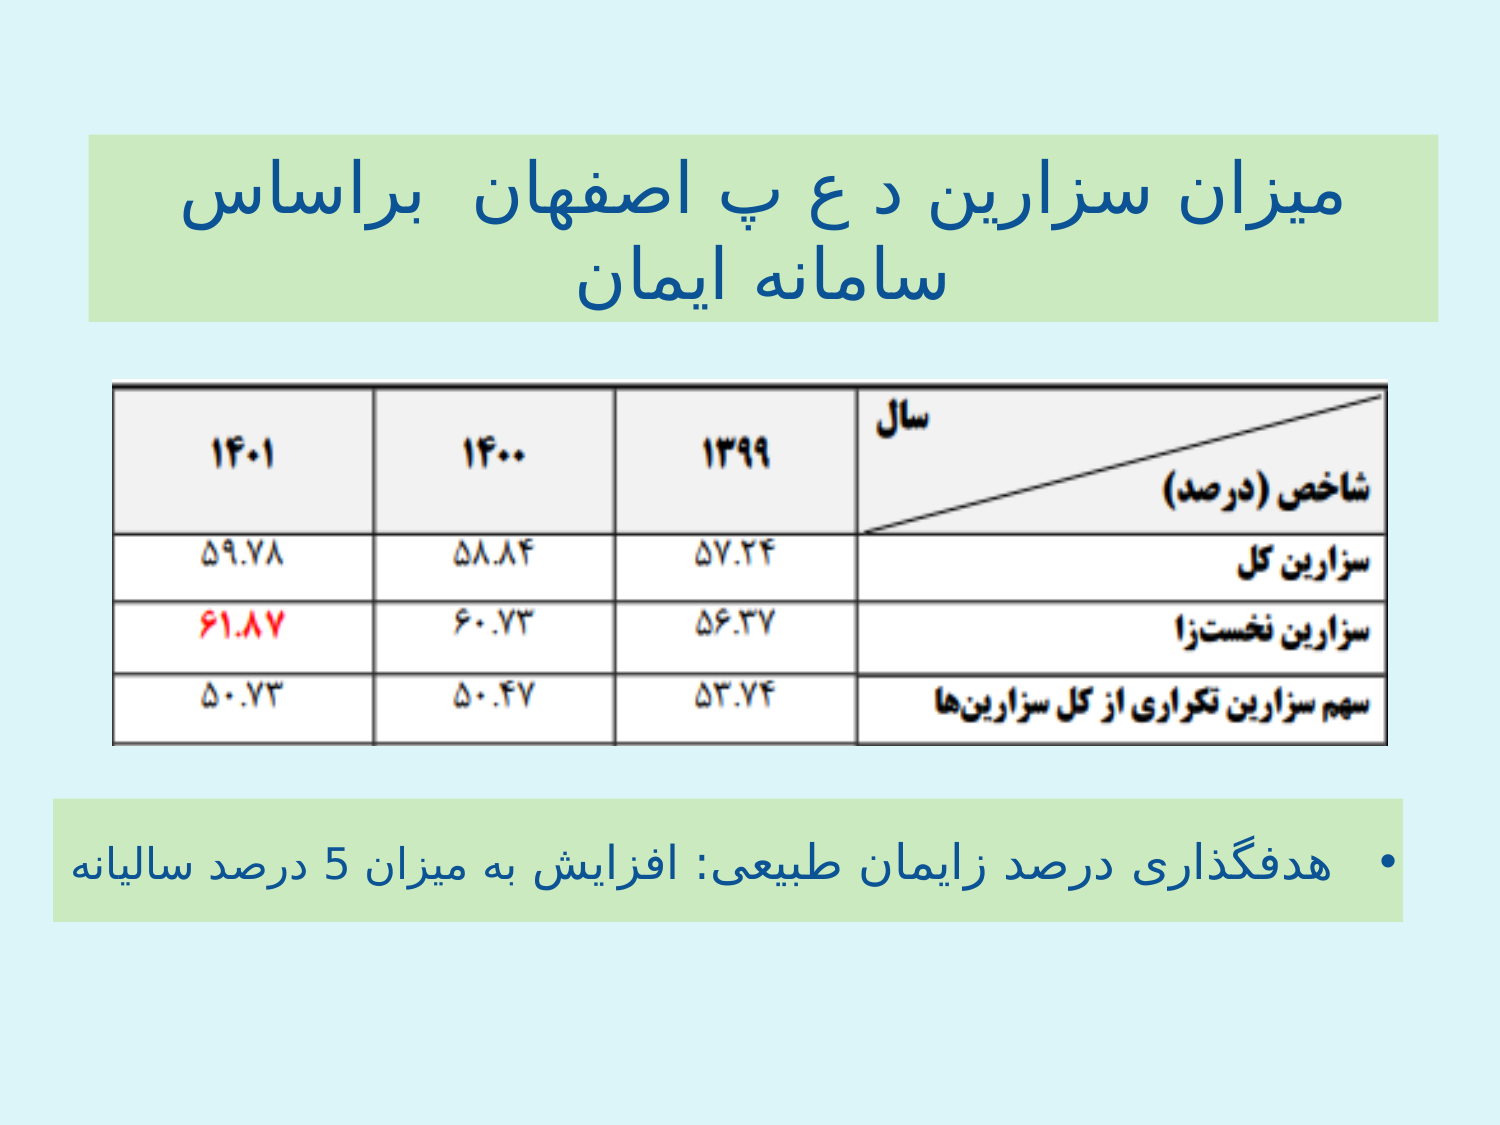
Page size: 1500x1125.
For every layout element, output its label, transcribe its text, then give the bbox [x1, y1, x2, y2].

title میزان سزارین د ع پ اصفهان براساس سامانه ایمان [88, 134, 1439, 322]
list هدفگذاری درصد زایمان طبیعی: افزایش به میزان 5 درصد سالیانه [53, 798, 1404, 922]
picture [111, 379, 1389, 746]
